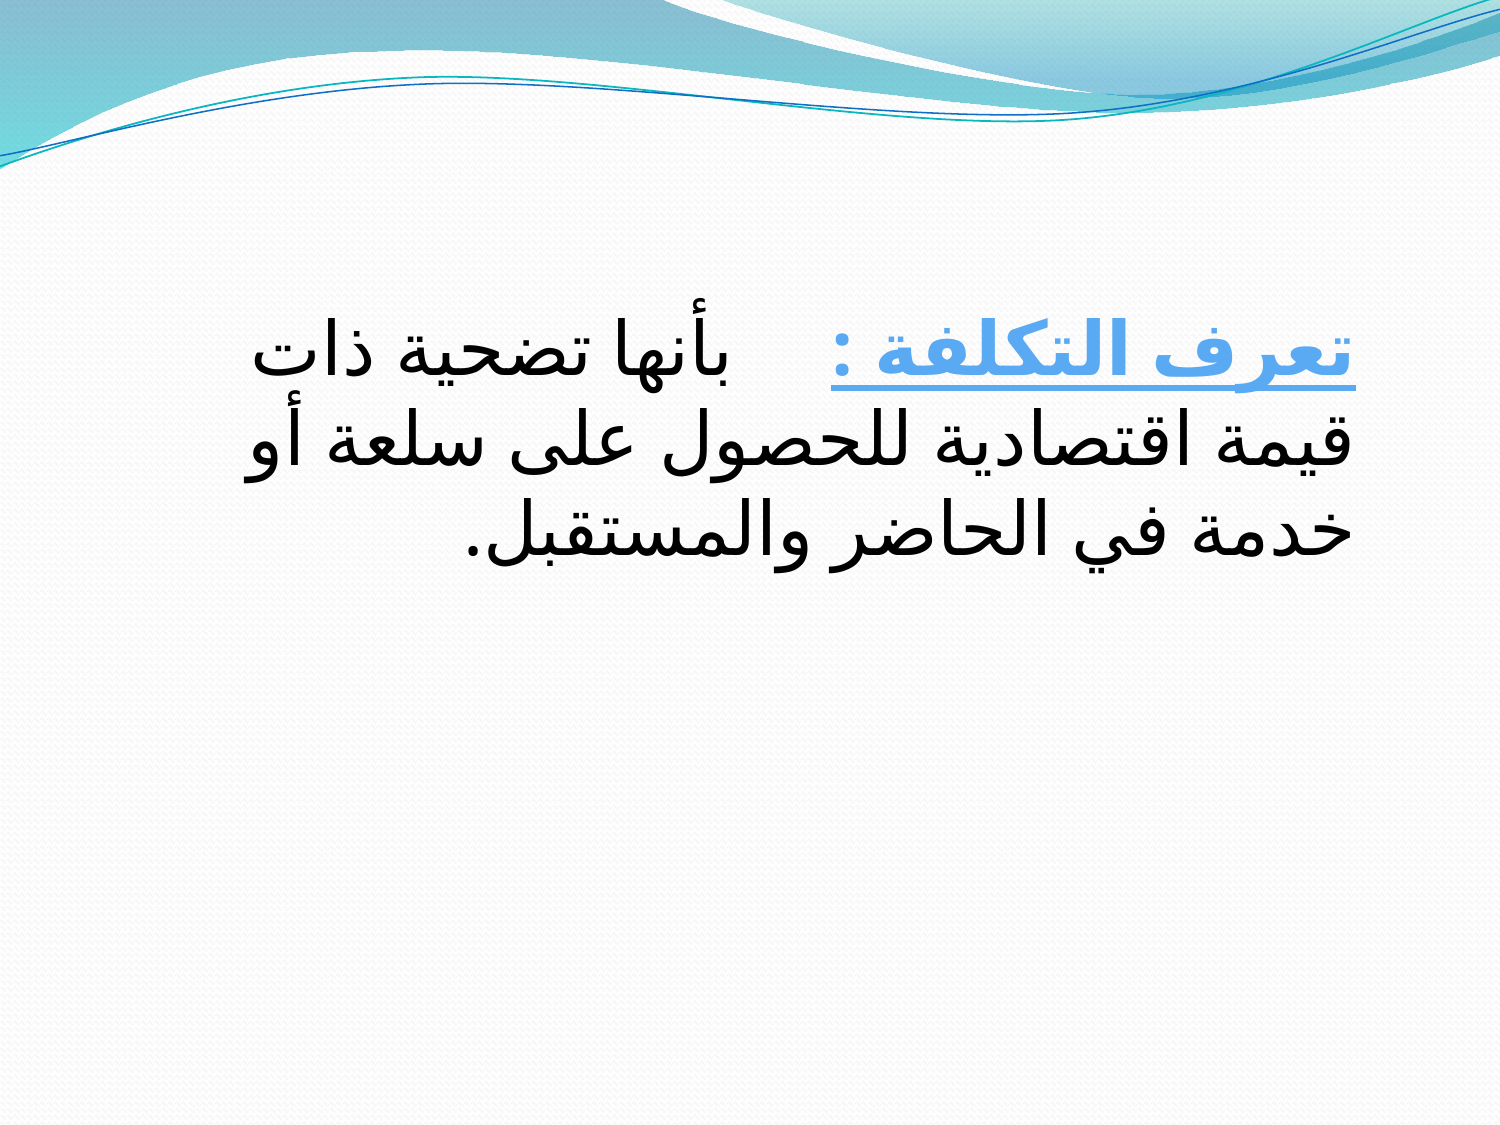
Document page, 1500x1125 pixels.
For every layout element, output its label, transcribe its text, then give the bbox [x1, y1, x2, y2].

text_box تعرف التكلفة : بأنها تضحية ذات قيمة اقتصادية للحصول على سلعة أو خدمة في الحاضر والمستقبل. [175, 292, 1372, 578]
